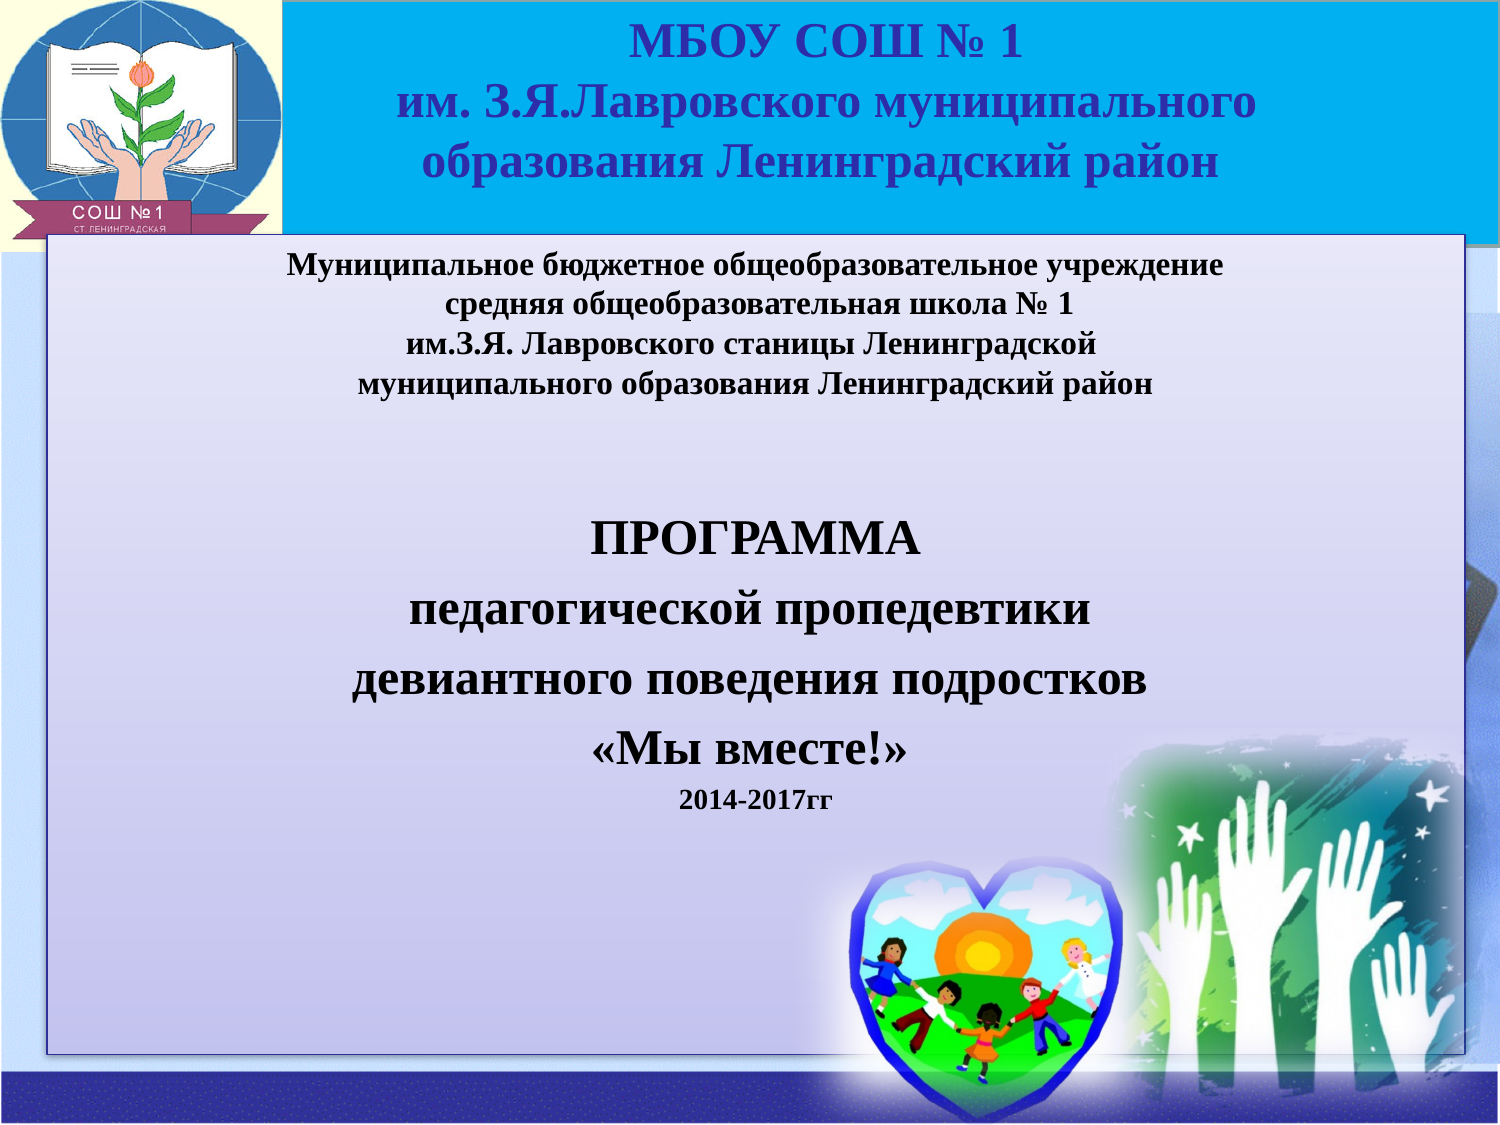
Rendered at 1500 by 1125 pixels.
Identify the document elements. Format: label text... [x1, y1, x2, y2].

text_box Муниципальное бюджетное общеобразовательное учреждение средняя общеобразовательная школа № 1 им.З.Я. Лавровского станицы Ленинградской муниципального образования Ленинградский район ПРОГРАММА педагогической пропедевтики девиантного поведения подростков «Мы вместе!» 2014-2017гг [46, 234, 1466, 1055]
text_box МБОУ СОШ № 1 им. З.Я.Лавровского муниципального образования Ленинградский район [368, 0, 1285, 195]
text_box [282, 0, 1500, 248]
picture [0, 0, 1500, 1125]
